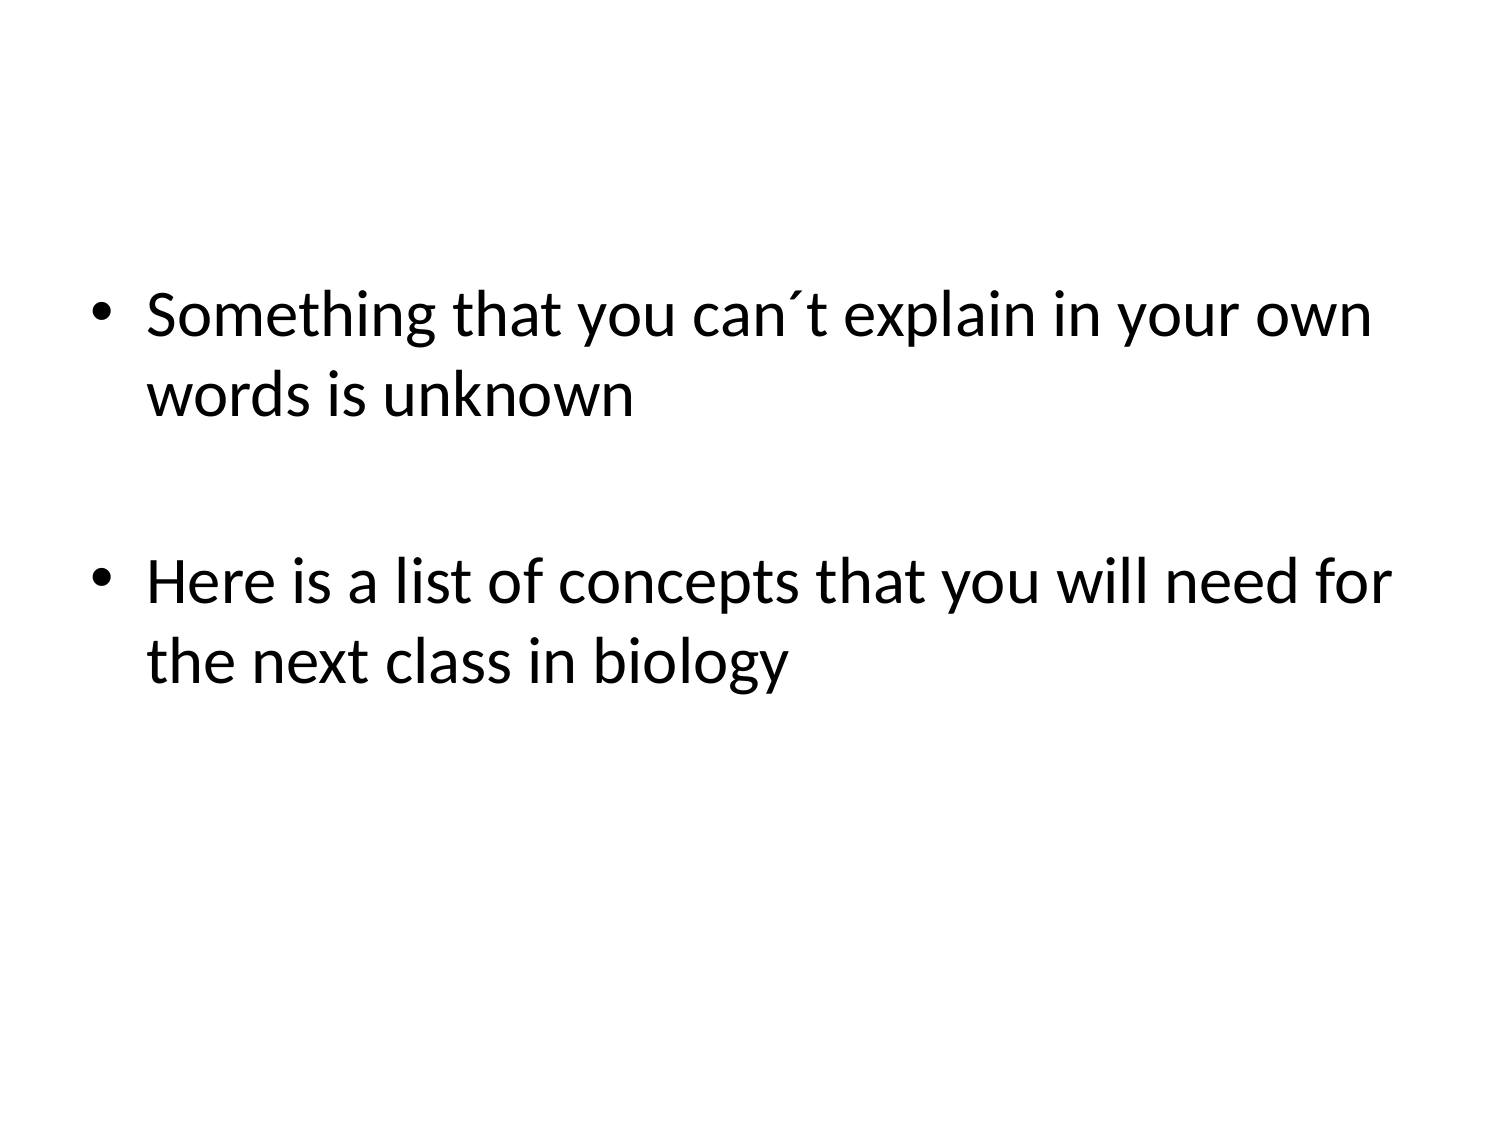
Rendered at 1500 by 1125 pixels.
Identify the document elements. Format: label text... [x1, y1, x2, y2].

list Something that you can´t explain in your own words is unknown Here is a list of concepts that you will need for the next class in biology [75, 262, 1425, 1005]
